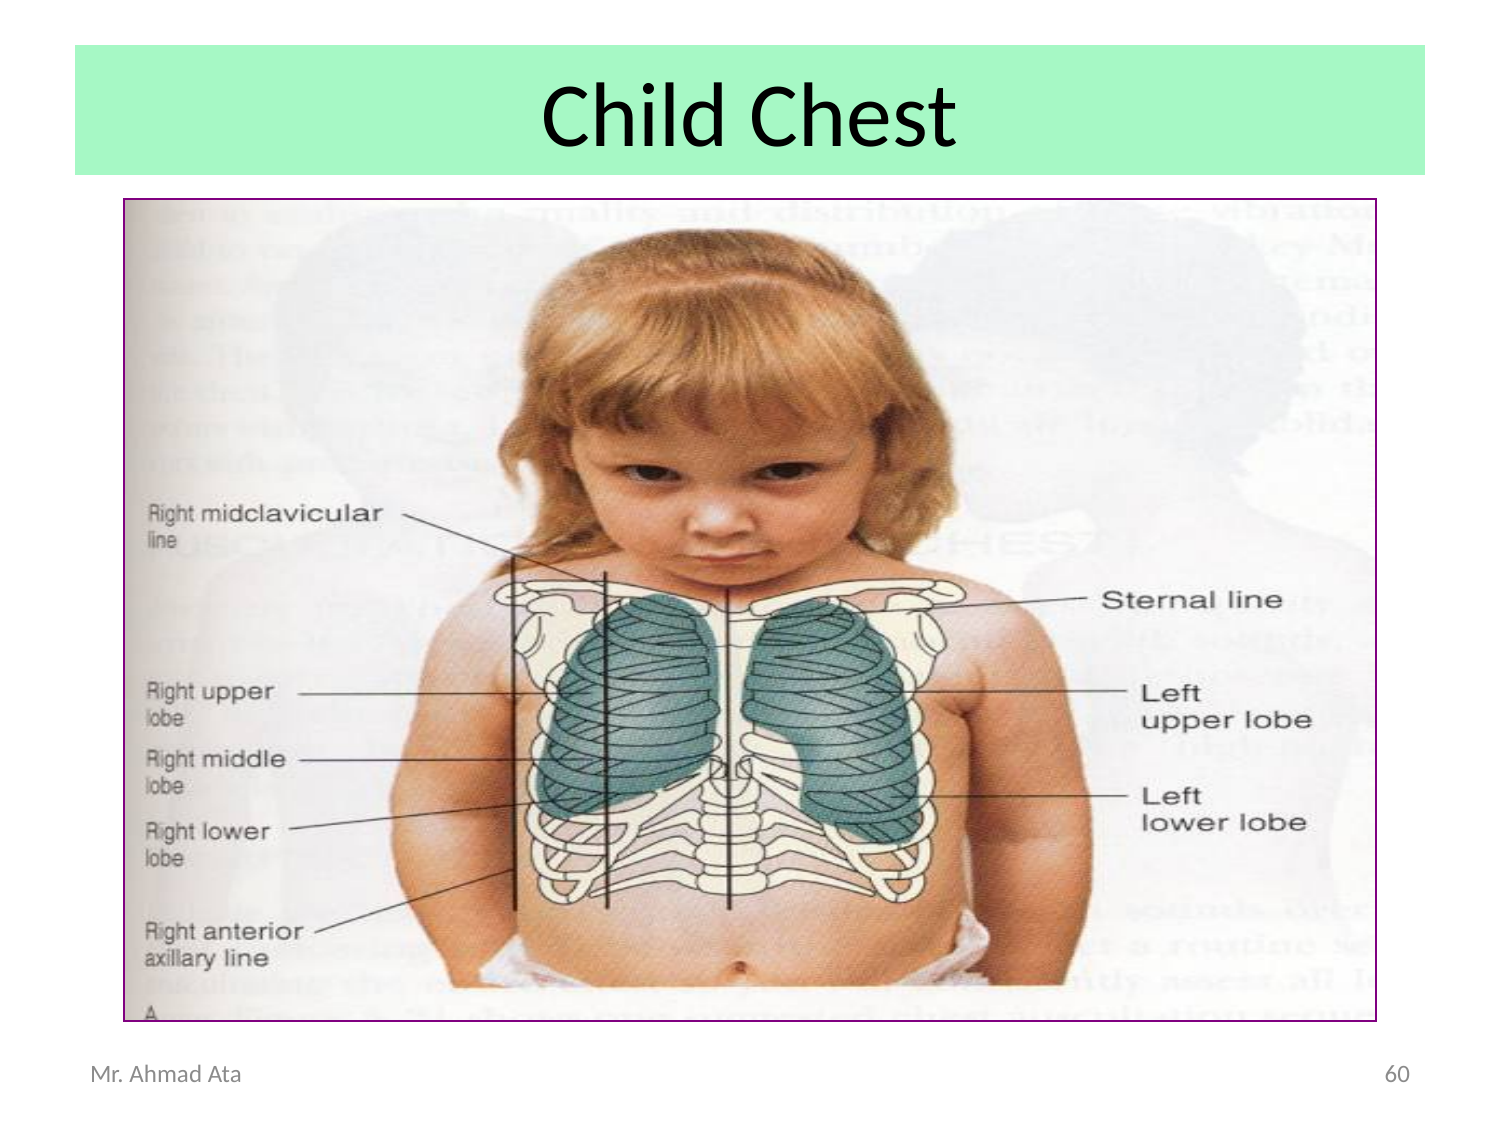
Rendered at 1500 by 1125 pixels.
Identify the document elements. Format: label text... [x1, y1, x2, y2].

slide_number 60 [1074, 1042, 1425, 1103]
picture [124, 199, 1376, 1021]
title Child Chest [75, 45, 1425, 175]
slide_number Mr. Ahmad Ata [75, 1042, 425, 1103]
